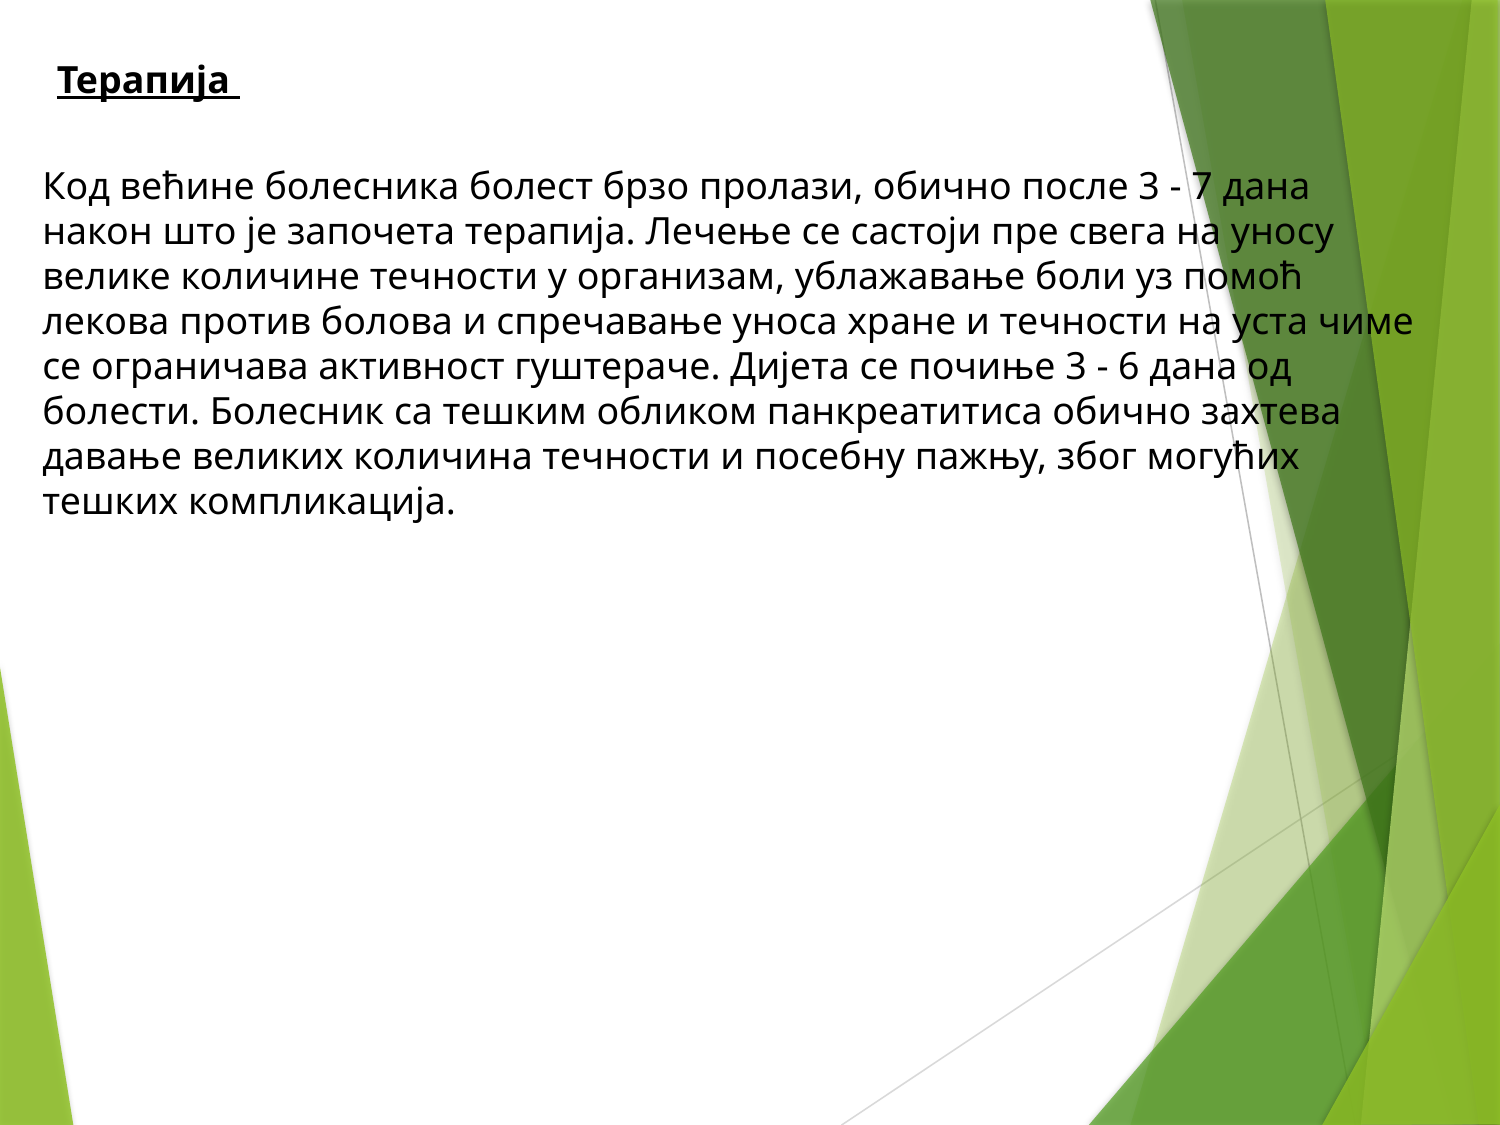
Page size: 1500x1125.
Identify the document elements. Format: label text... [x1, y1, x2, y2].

text_box Код већине болесника болест брзо пролази, обично после 3 - 7 дана након што је започета терапија. Лечење се састоји пре свега на уносу велике количине течности у организам, ублажавање боли уз помоћ лекова против болова и спречавање уноса хране и течности на уста чиме се ограничава активност гуштераче. Дијета се почиње 3 - 6 дана од болести. Болесник са тешким обликом панкреатитиса обично захтева давање великих количина течности и посебну пажњу, због могућих тешких компликација. [27, 154, 1441, 530]
text_box Терапија [42, 48, 255, 109]
